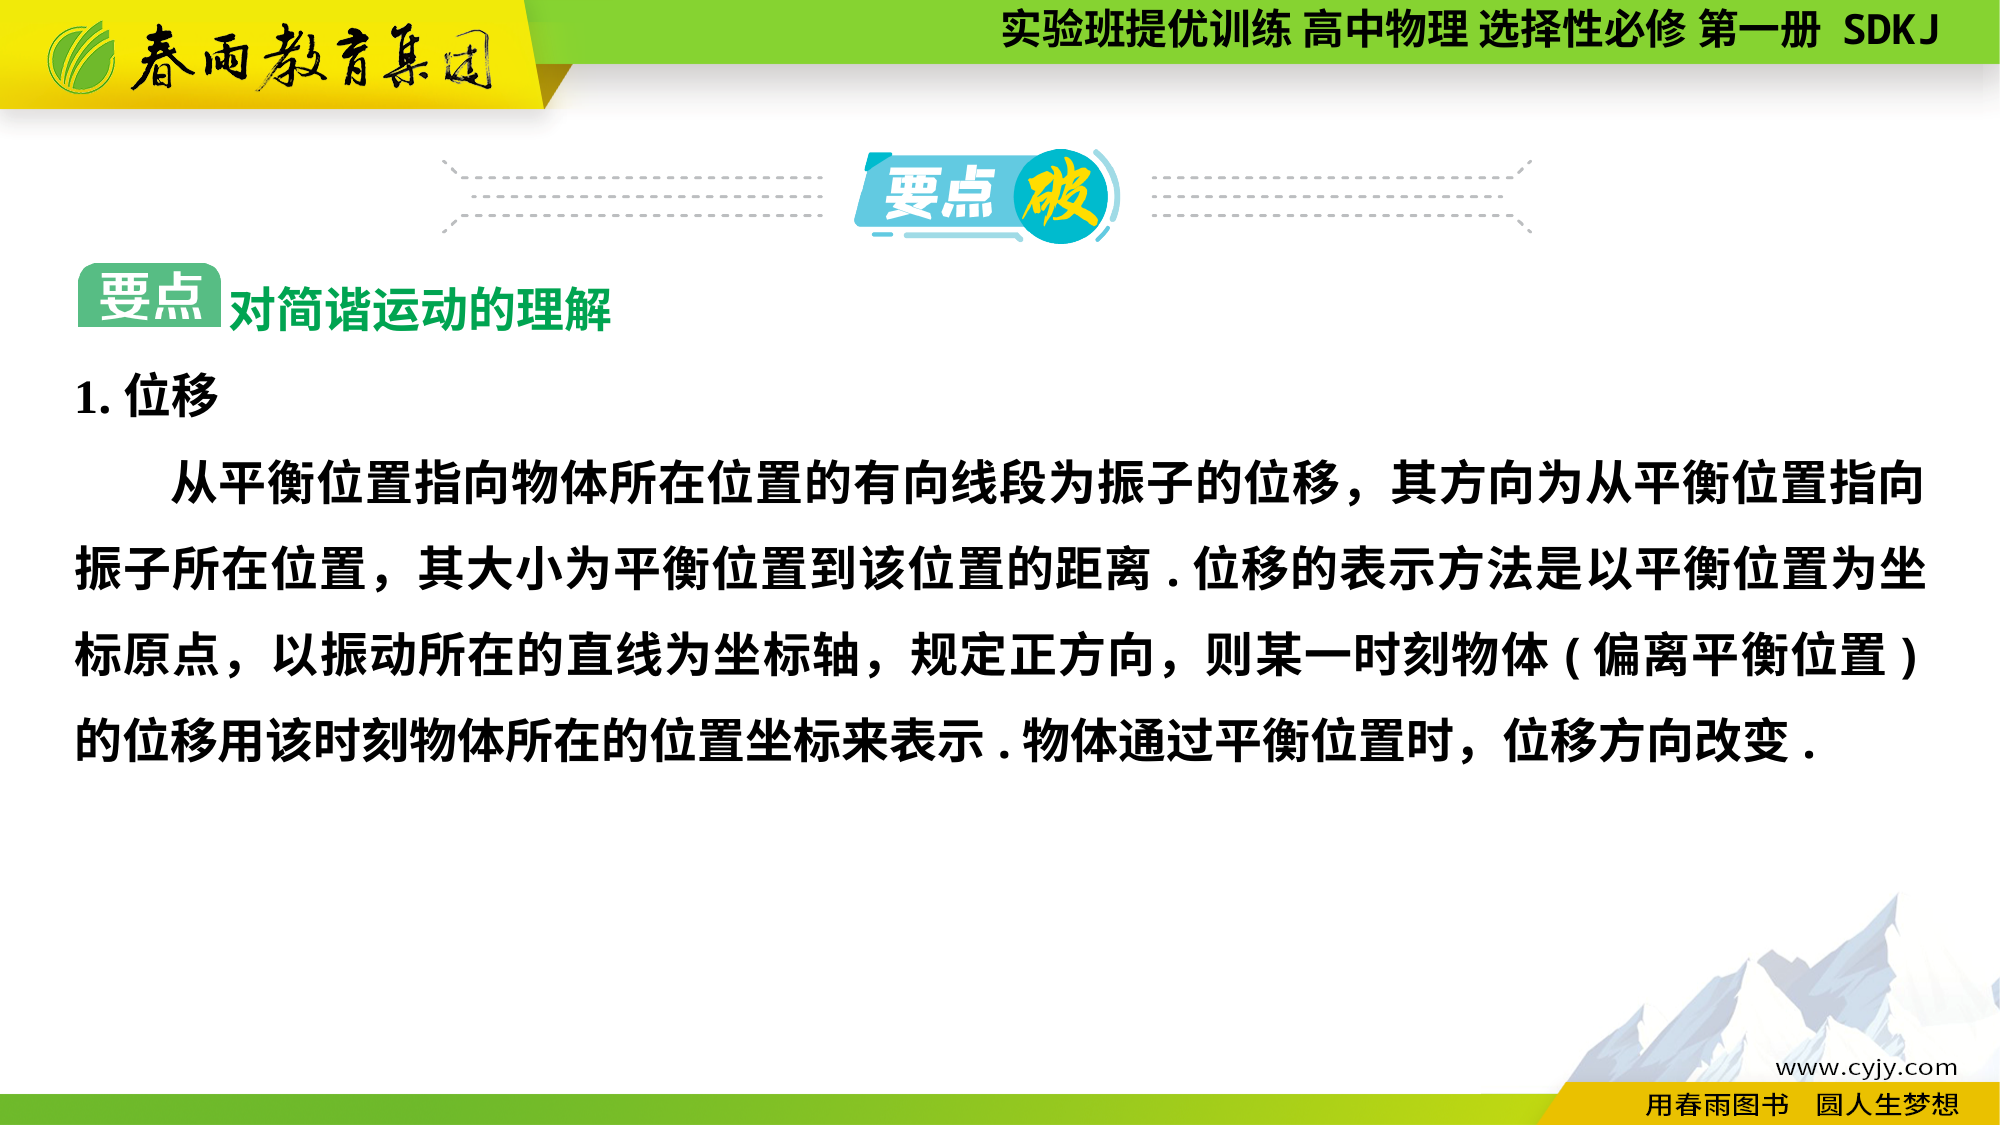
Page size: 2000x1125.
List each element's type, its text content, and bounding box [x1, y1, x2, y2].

picture [0, 0, 2000, 1125]
list 对简谐运动的理解 1.位移 从平衡位置指向物体所在位置的有向线段为振子的位移，其方向为从平衡位置指向振子所在位置，其大小为平衡位置到该位置的距离.位移的表示方法是以平衡位置为坐标原点，以振动所在的直线为坐标轴，规定正方向，则某一时刻物体(偏离平衡位置)的位移用该时刻物体所在的位置坐标来表示.物体通过平衡位置时，位移方向改变. [59, 243, 1944, 782]
